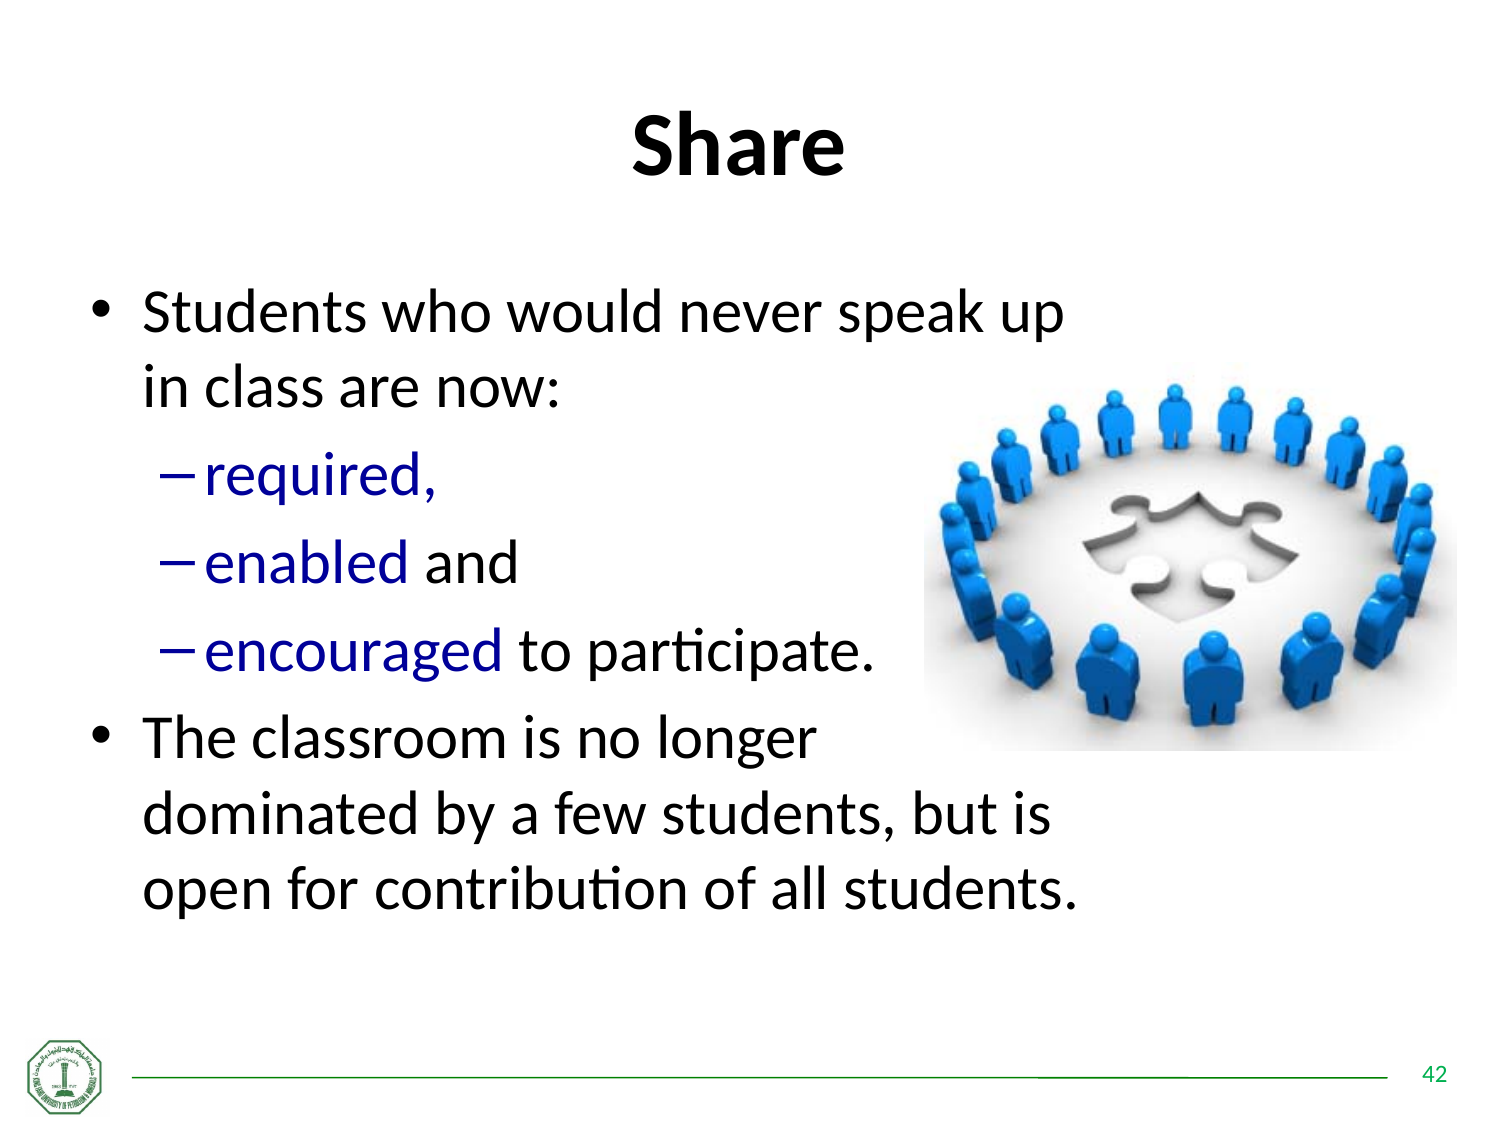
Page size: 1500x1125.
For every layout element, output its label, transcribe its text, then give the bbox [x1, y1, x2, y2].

slide_number 42 [1387, 1042, 1463, 1103]
title Share [75, 45, 1425, 233]
picture [25, 1038, 110, 1117]
list Students who would never speak up in class are now: required, enabled and encouraged to participate. The classroom is no longer dominated by a few students, but is open for contribution of all students. [75, 262, 1100, 1005]
picture [924, 362, 1457, 751]
